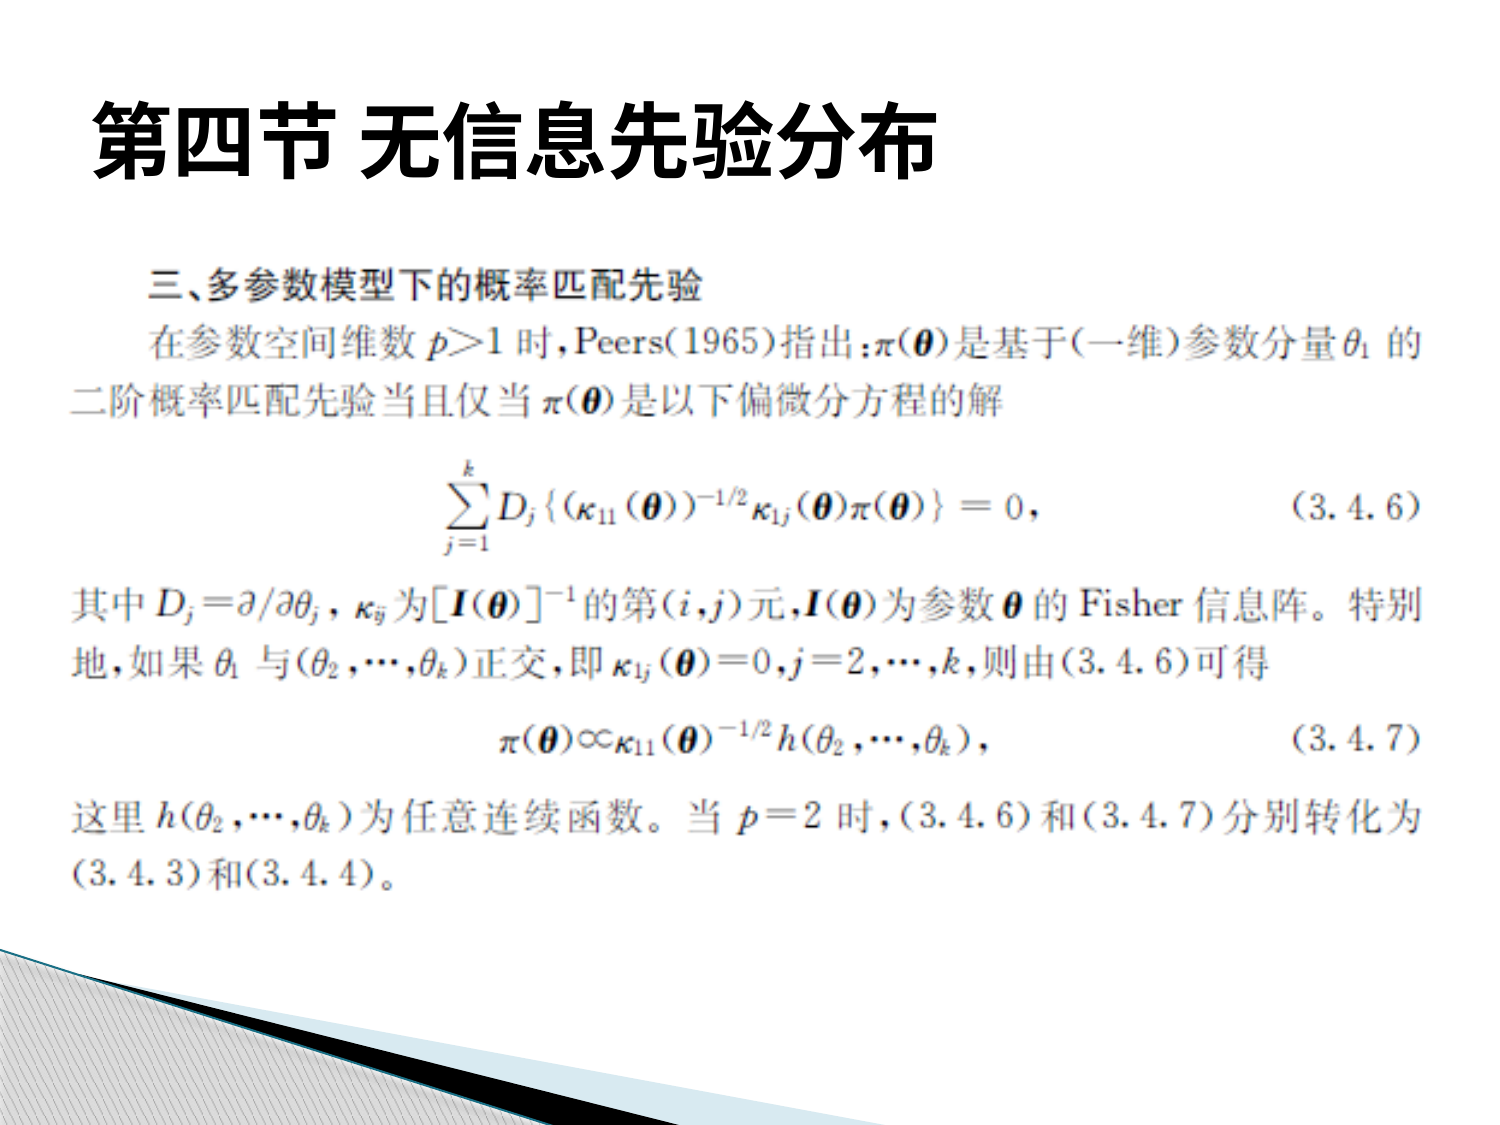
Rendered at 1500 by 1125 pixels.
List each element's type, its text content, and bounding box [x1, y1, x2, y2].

title 第四节 无信息先验分布 [75, 45, 1425, 233]
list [46, 245, 1451, 903]
